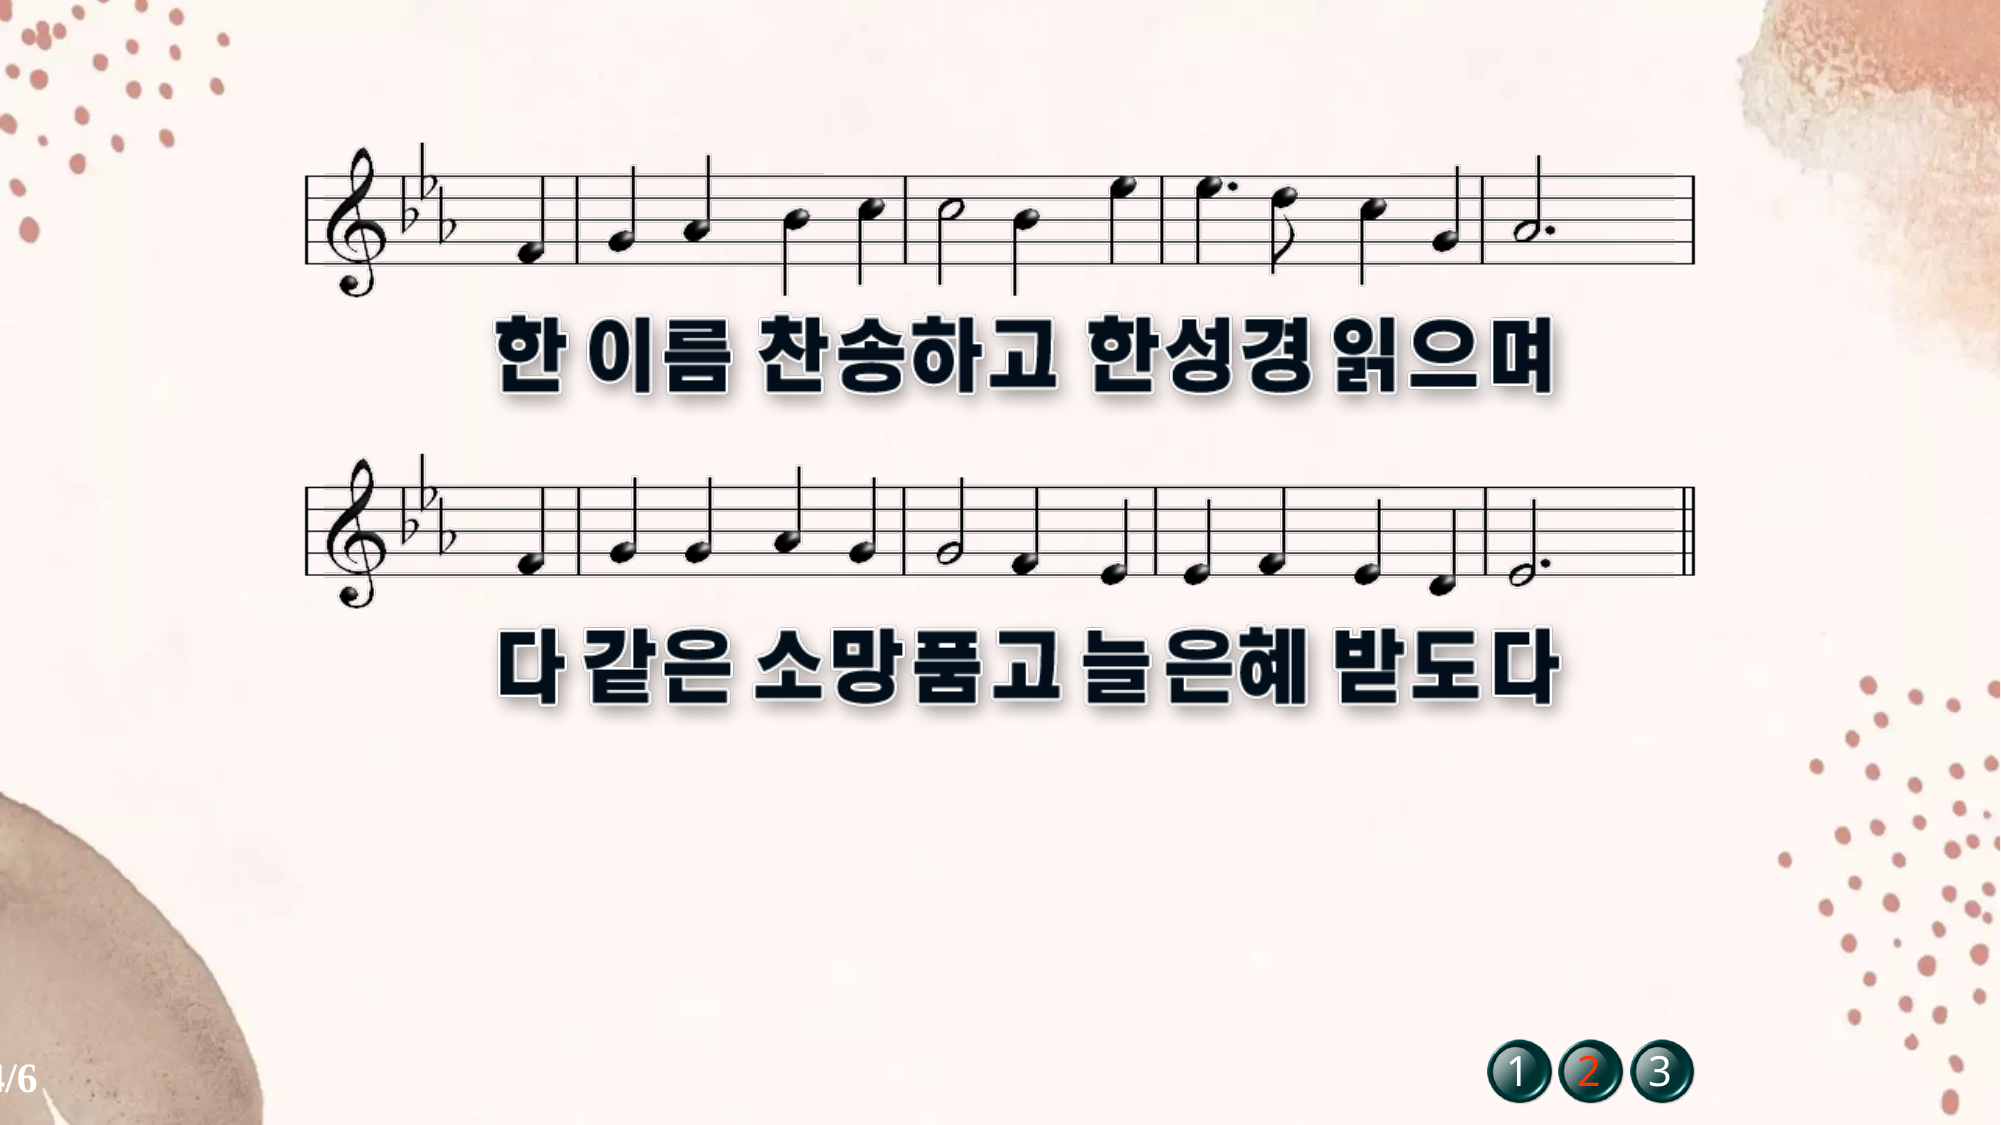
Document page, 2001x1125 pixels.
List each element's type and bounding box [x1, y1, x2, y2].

picture [0, 0, 2001, 1125]
text_box [1627, 1035, 1697, 1106]
text_box [1555, 1035, 1626, 1106]
text_box [1484, 1035, 1555, 1106]
